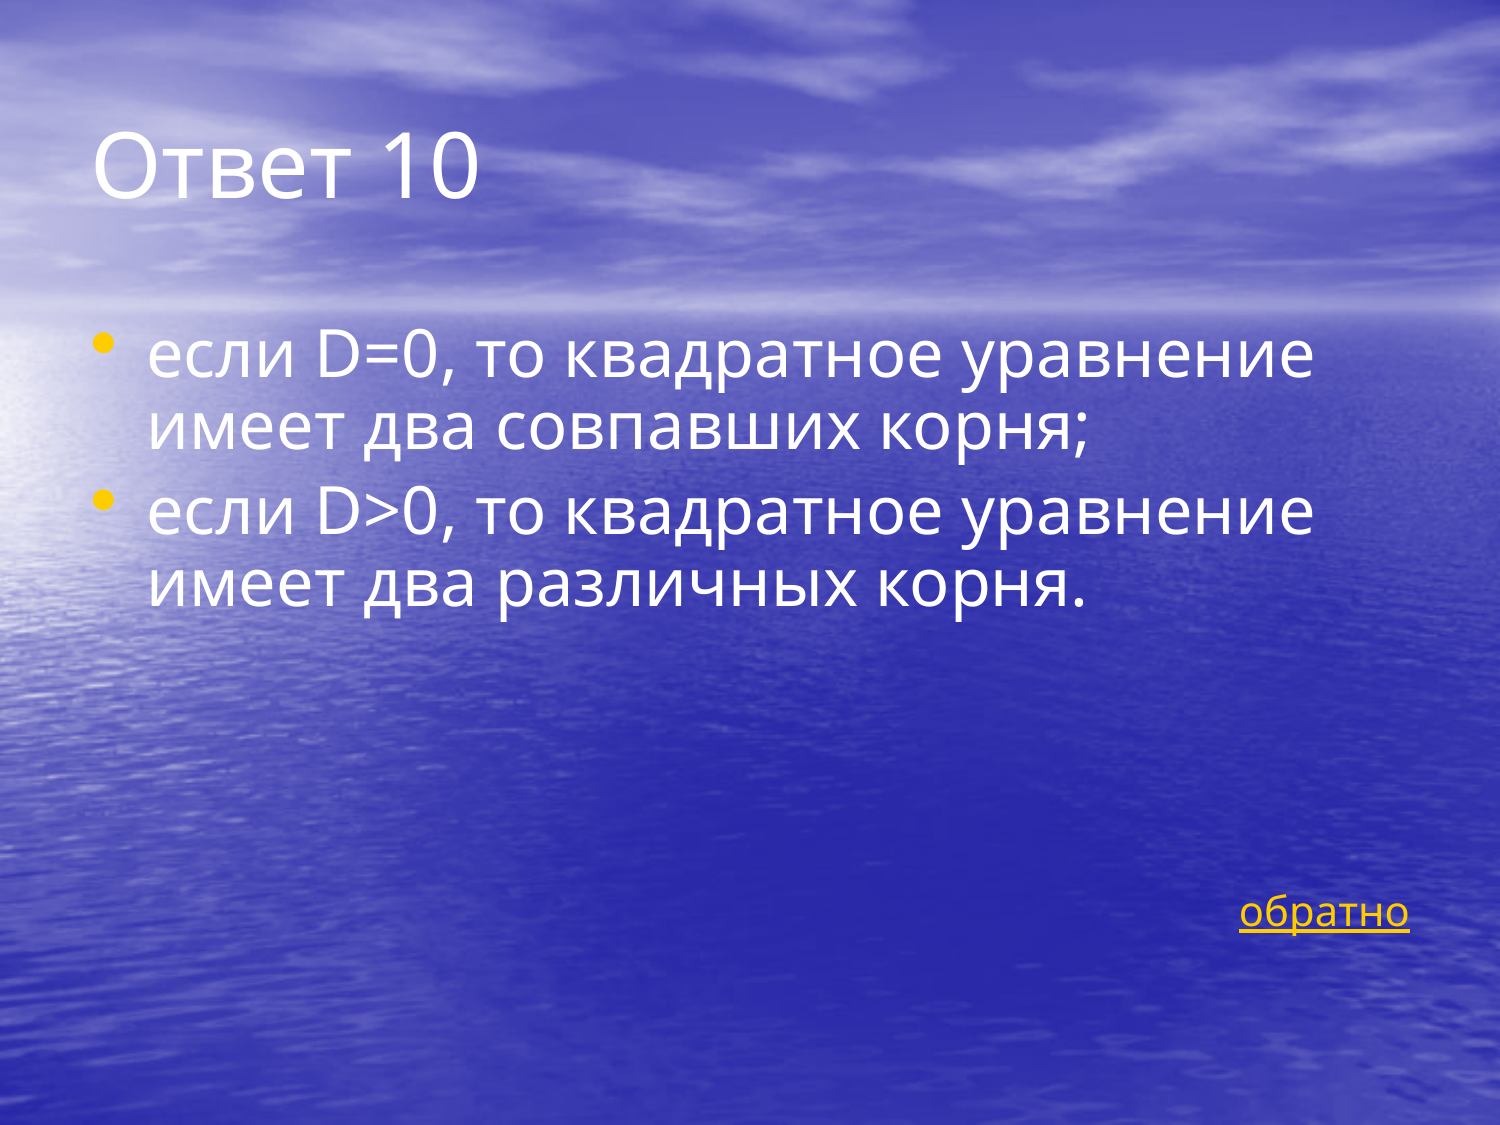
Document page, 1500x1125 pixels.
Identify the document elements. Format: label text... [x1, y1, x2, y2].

title Ответ 10 [74, 47, 1426, 276]
list если D=0, то квадратное уравнение имеет два совпавших корня; если D>0, то квадратное уравнение имеет два различных корня. обратно [74, 312, 1426, 988]
